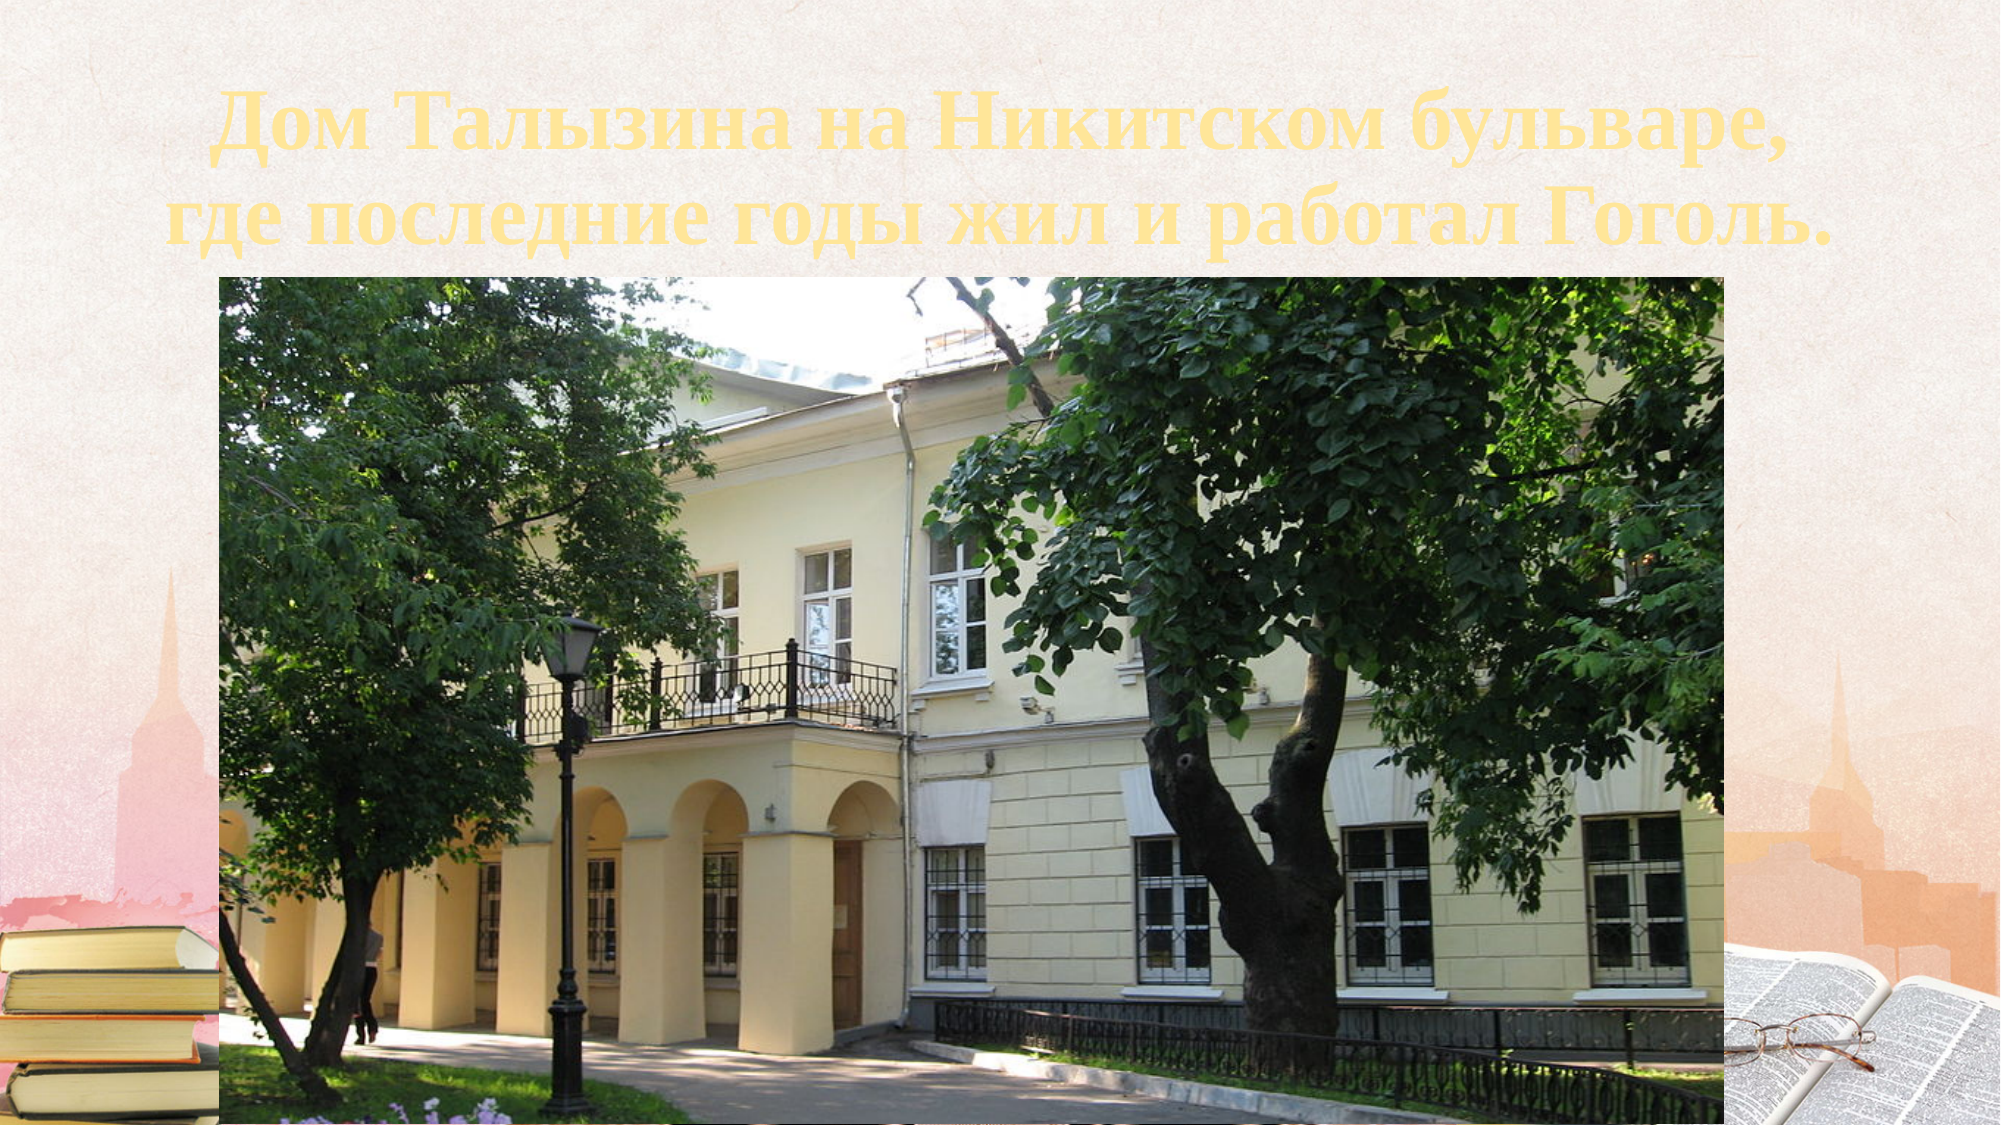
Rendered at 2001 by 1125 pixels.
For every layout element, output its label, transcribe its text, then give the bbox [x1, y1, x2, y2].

title Дом Талызина на Никитском бульваре, где последние годы жил и работал Гоголь. [137, 59, 1863, 278]
picture [0, 0, 2001, 1125]
